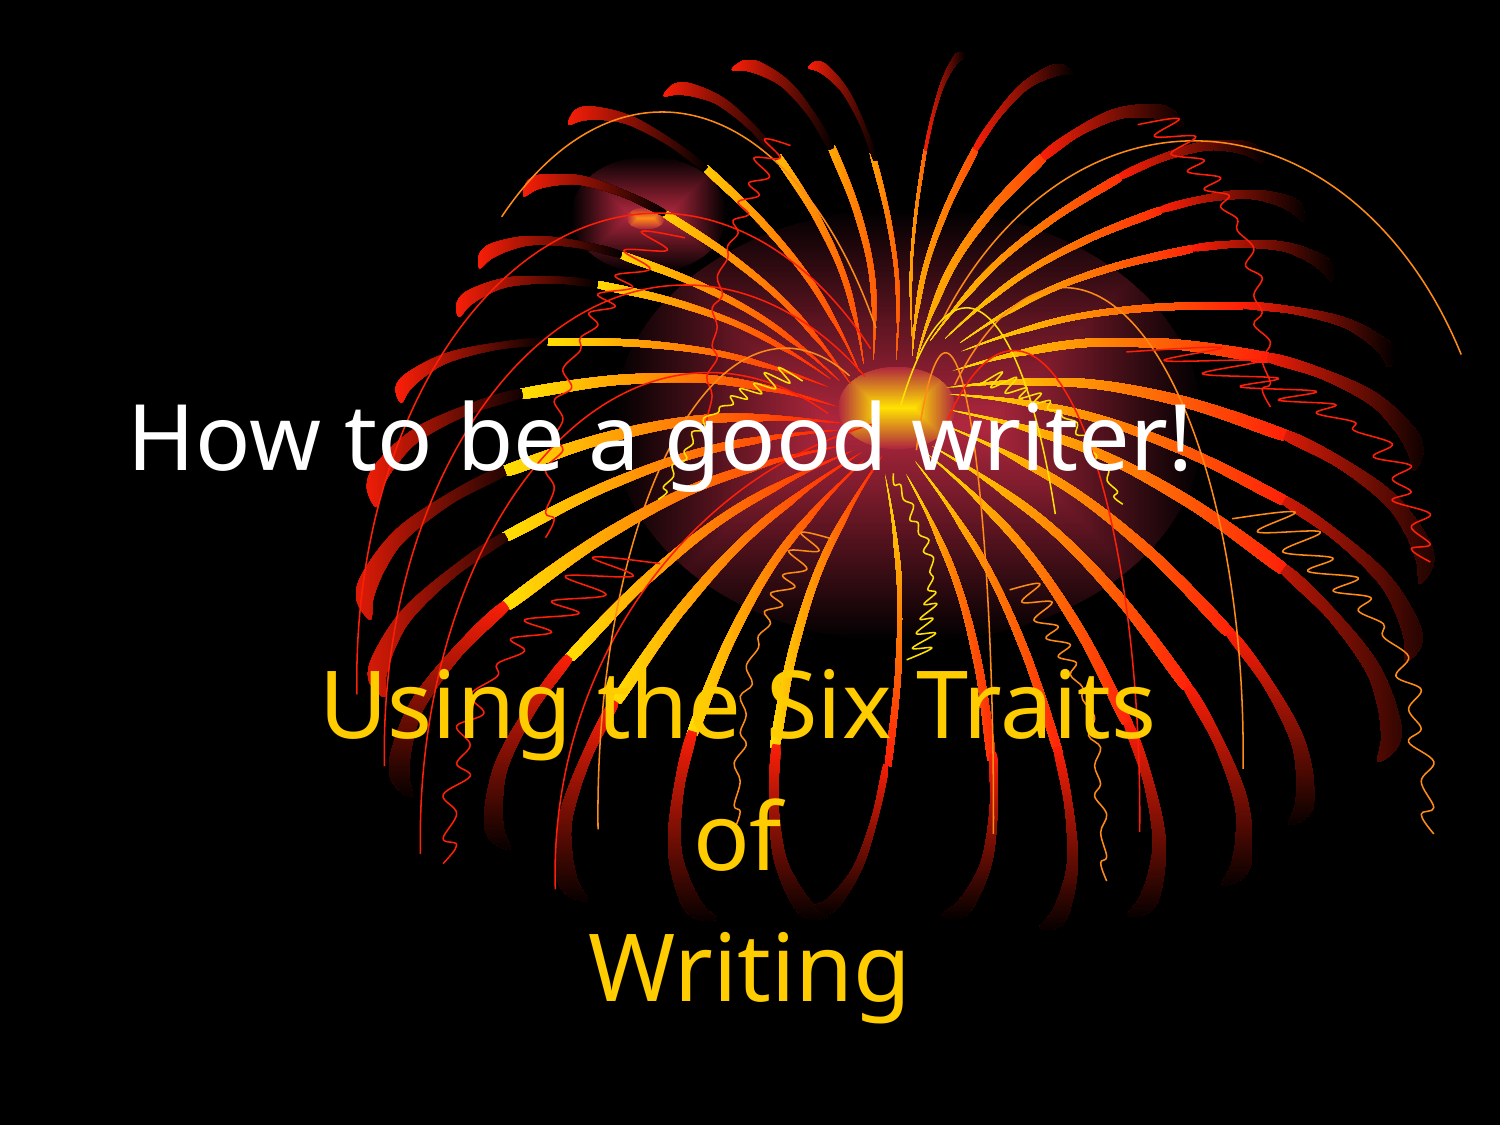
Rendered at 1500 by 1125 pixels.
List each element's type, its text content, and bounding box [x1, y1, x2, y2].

title How to be a good writer! [112, 299, 1388, 567]
subtitle Using the Six Traits of Writing [225, 637, 1275, 925]
